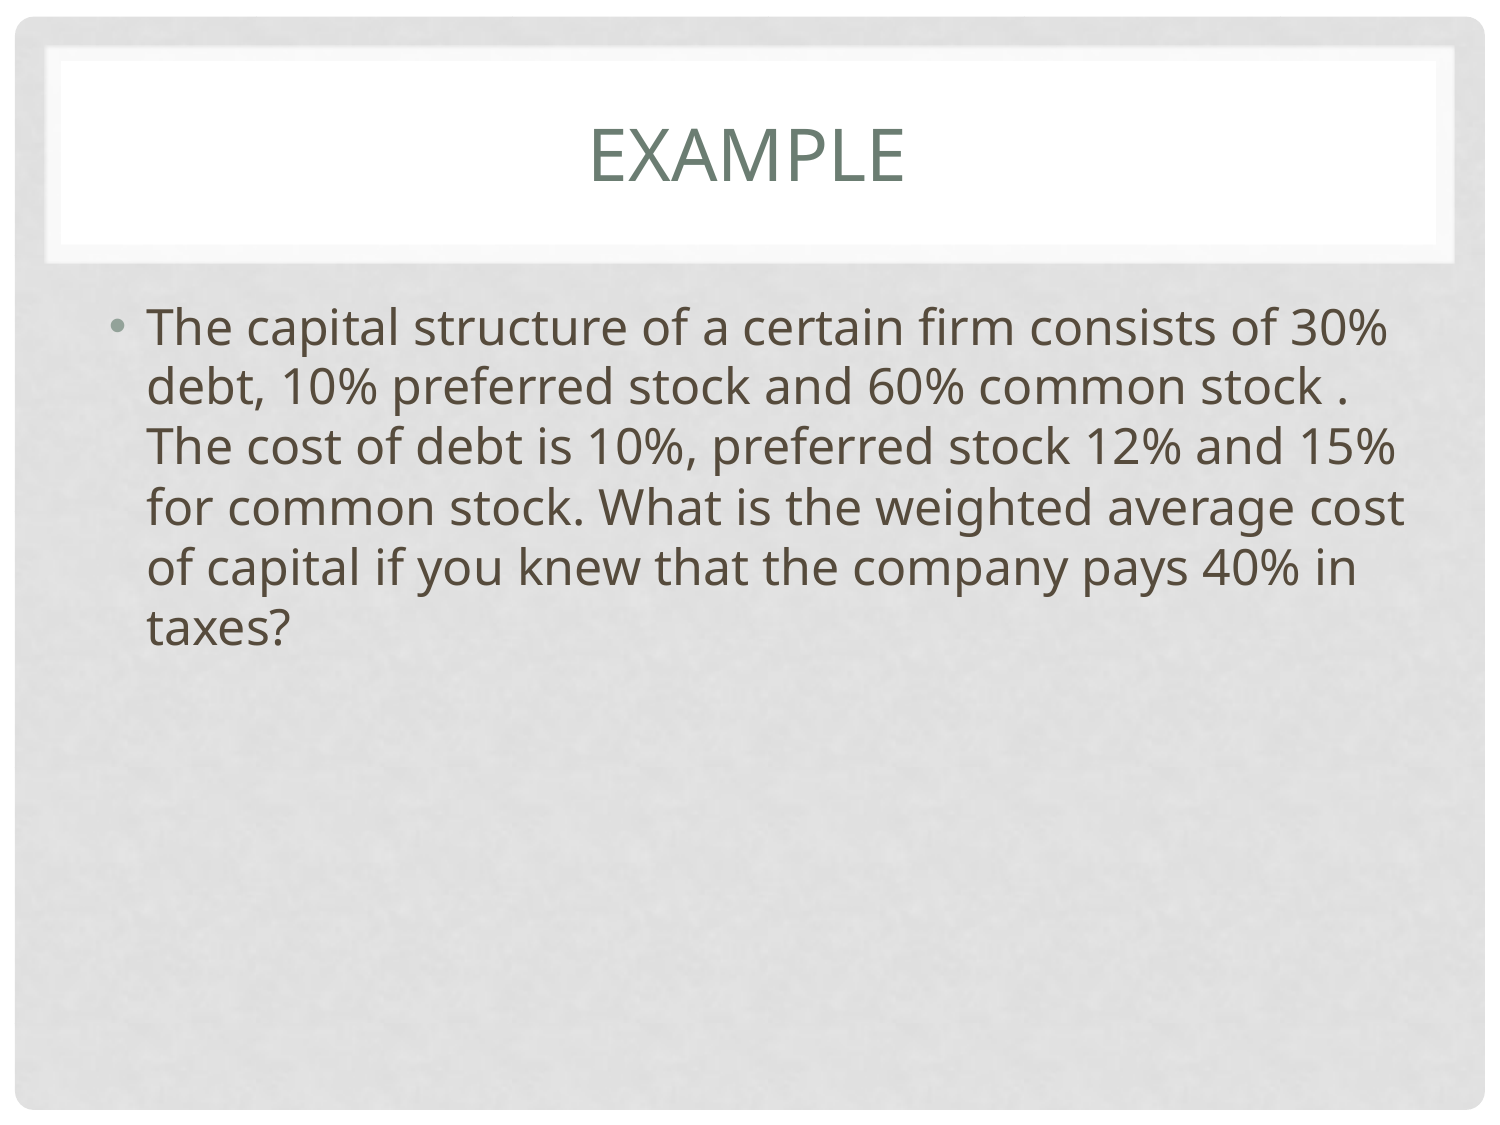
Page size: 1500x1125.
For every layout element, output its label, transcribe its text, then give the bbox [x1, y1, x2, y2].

list The capital structure of a certain firm consists of 30% debt, 10% preferred stock and 60% common stock . The cost of debt is 10%, preferred stock 12% and 15% for common stock. What is the weighted average cost of capital if you knew that the company pays 40% in taxes? [75, 287, 1425, 1005]
title Example [69, 66, 1425, 238]
